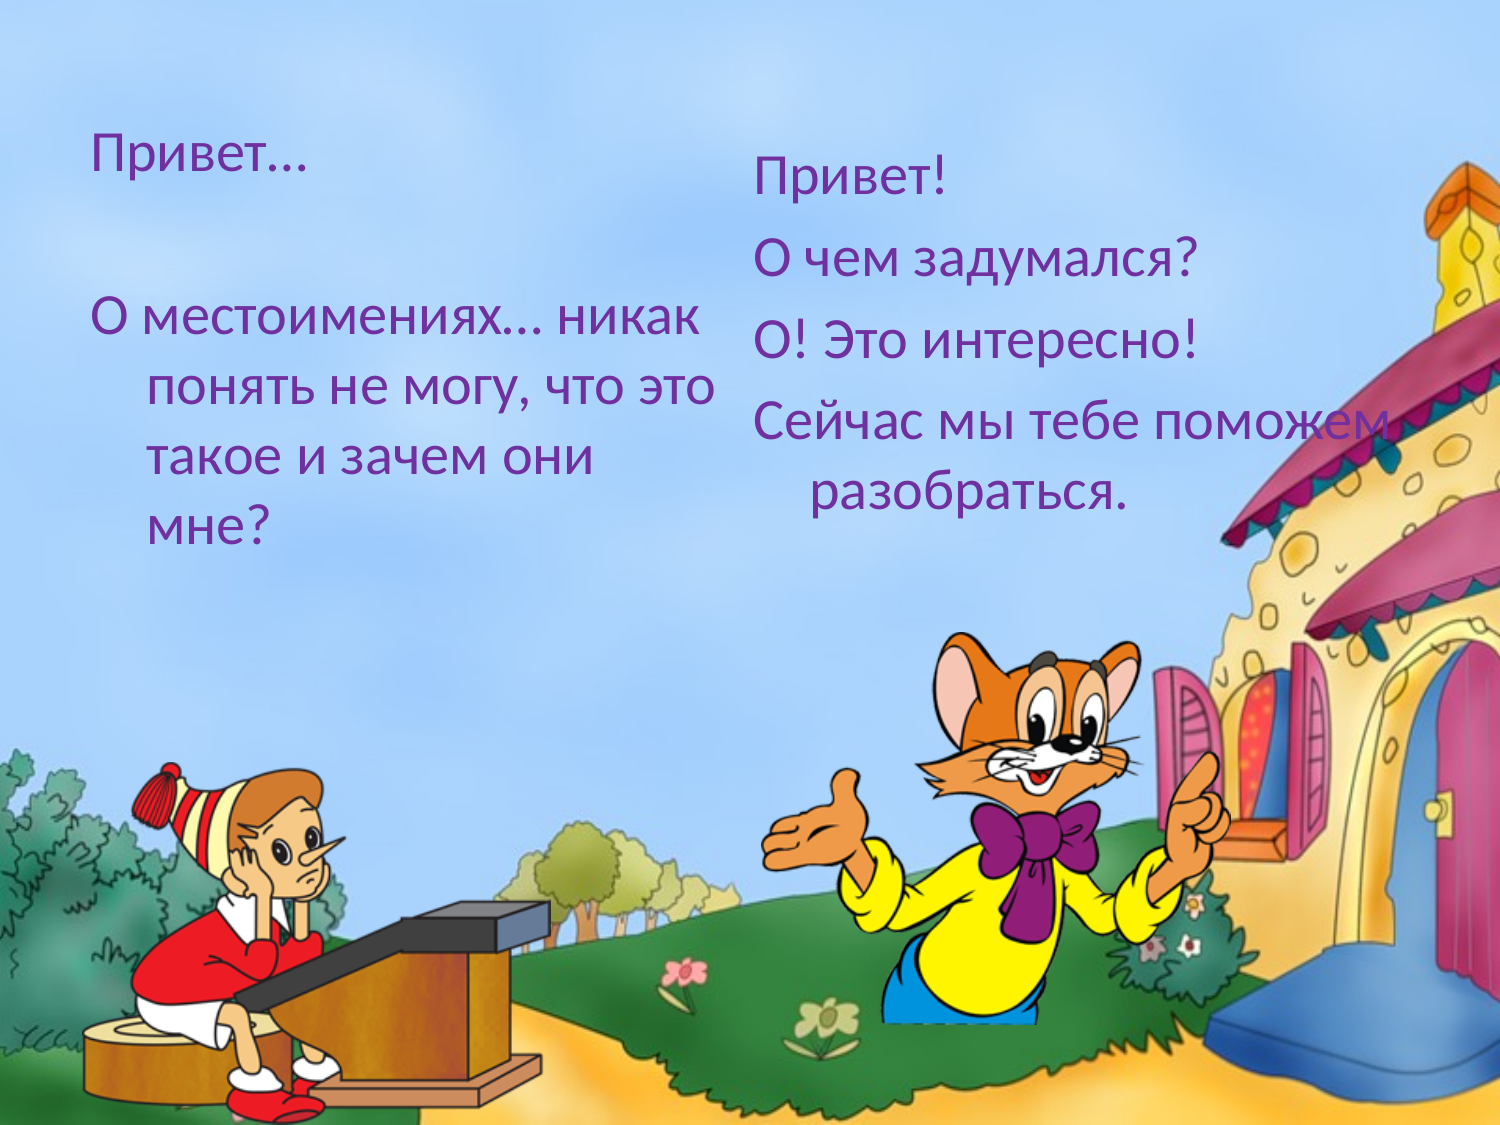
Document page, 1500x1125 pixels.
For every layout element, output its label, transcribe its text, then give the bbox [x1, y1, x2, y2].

list Привет! О чем задумался? О! Это интересно! Сейчас мы тебе поможем разобраться. [738, 128, 1425, 1005]
picture [0, 0, 1500, 1125]
list Привет… О местоимениях… никак понять не могу, что это такое и зачем они мне? [75, 105, 738, 1005]
